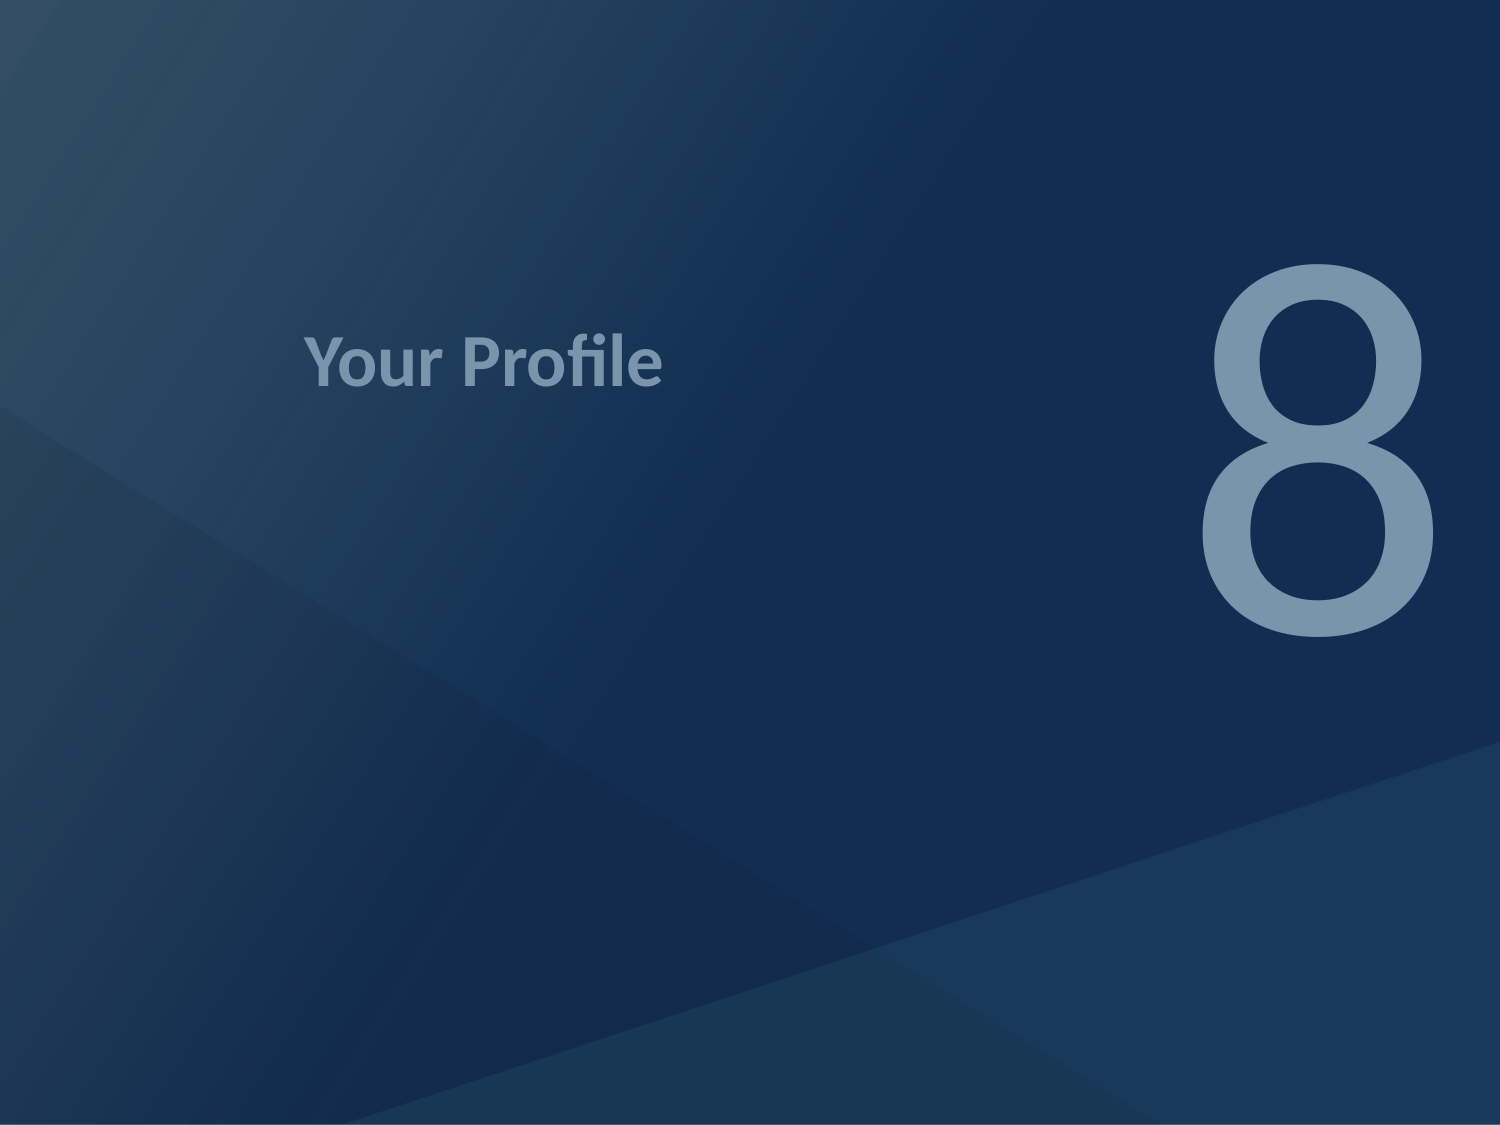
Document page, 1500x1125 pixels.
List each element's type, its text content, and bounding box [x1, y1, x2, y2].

list 8 [883, 159, 1471, 750]
title Your Profile [289, 304, 883, 709]
picture [0, 0, 1500, 1125]
